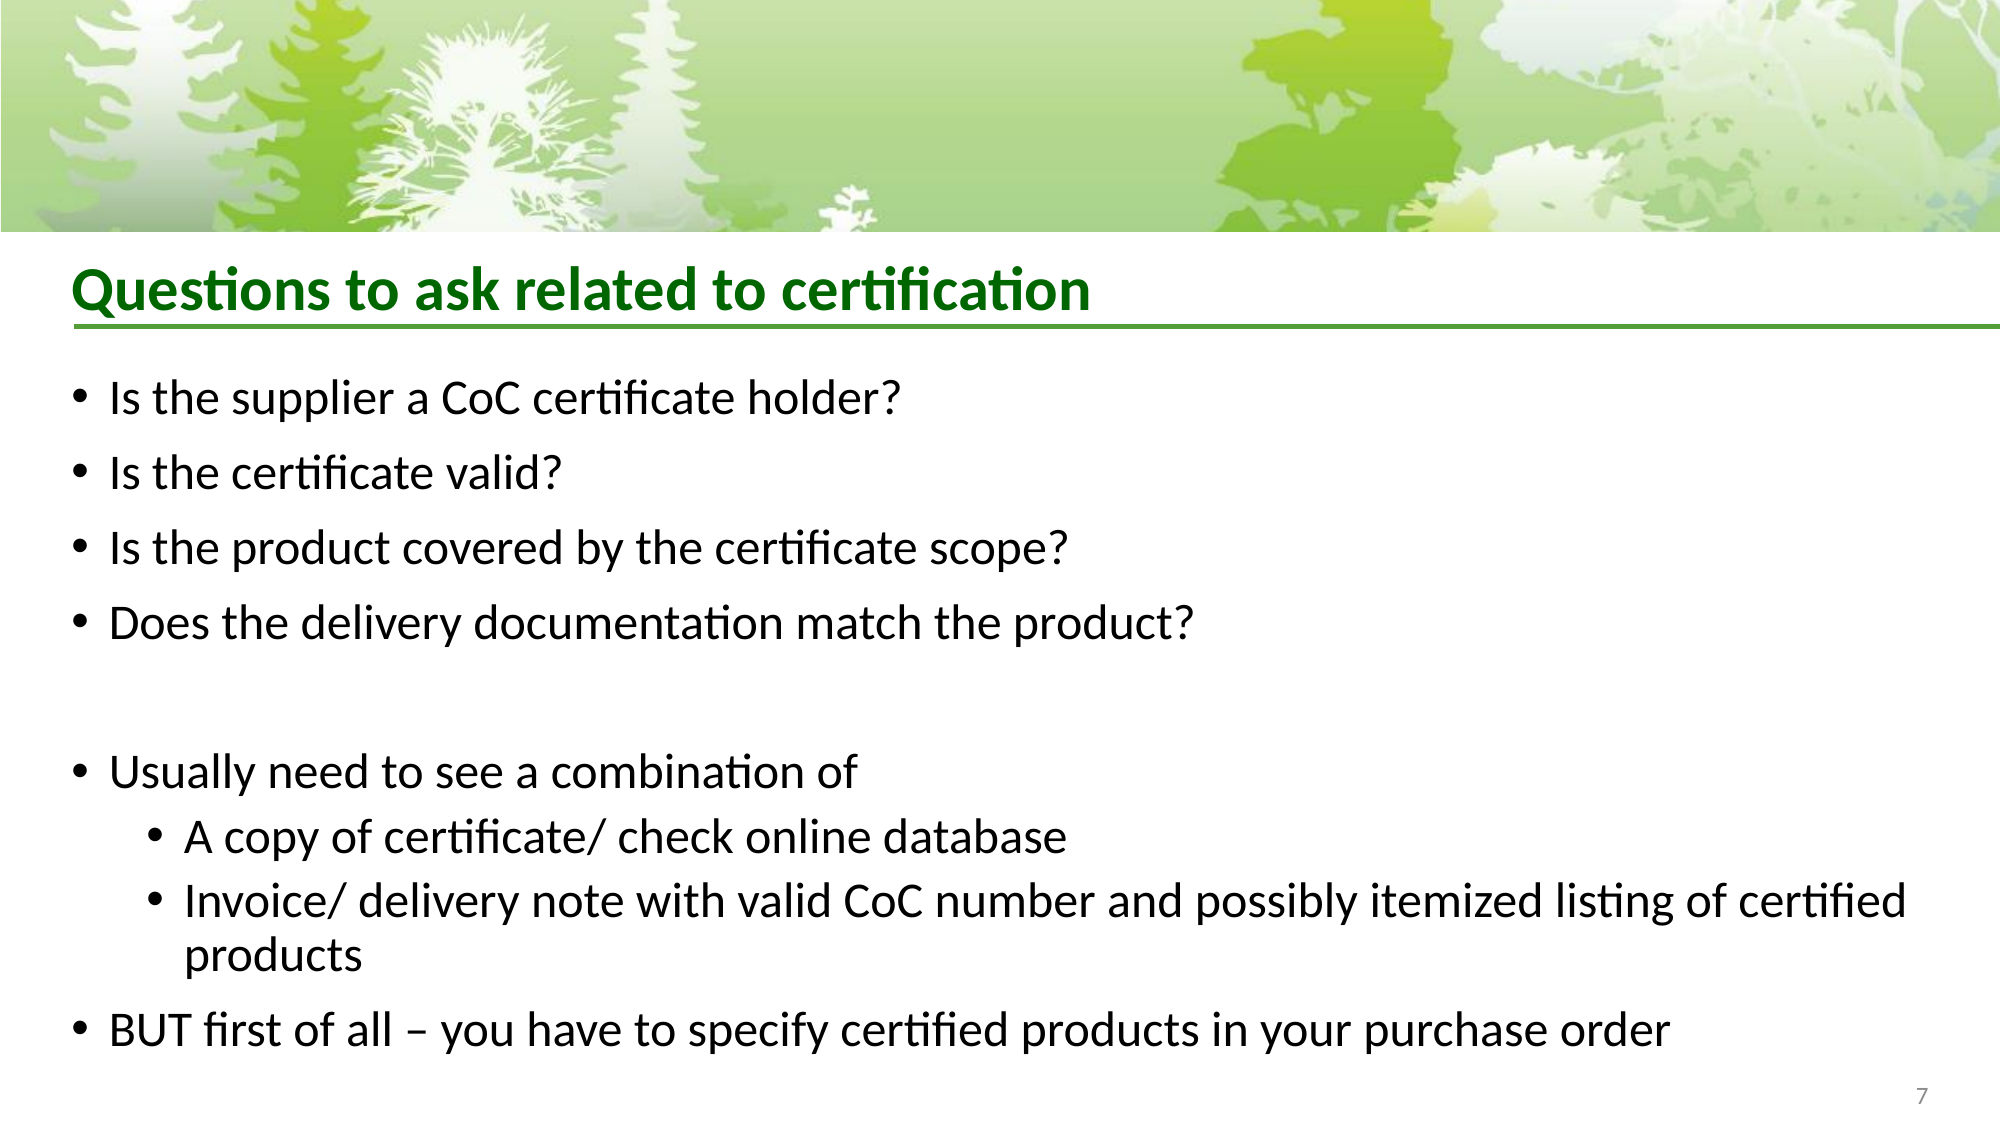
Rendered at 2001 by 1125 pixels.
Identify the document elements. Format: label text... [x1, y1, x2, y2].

list Is the supplier a CoC certificate holder? Is the certificate valid? Is the product covered by the certificate scope? Does the delivery documentation match the product? Usually need to see a combination of A copy of certificate/ check online database Invoice/ delivery note with valid CoC number and possibly itemized listing of certified products BUT first of all – you have to specify certified products in your purchase order [56, 364, 1944, 970]
picture [0, 0, 2000, 232]
title Questions to ask related to certification [56, 181, 1782, 364]
slide_number 7 [1493, 1065, 1944, 1125]
